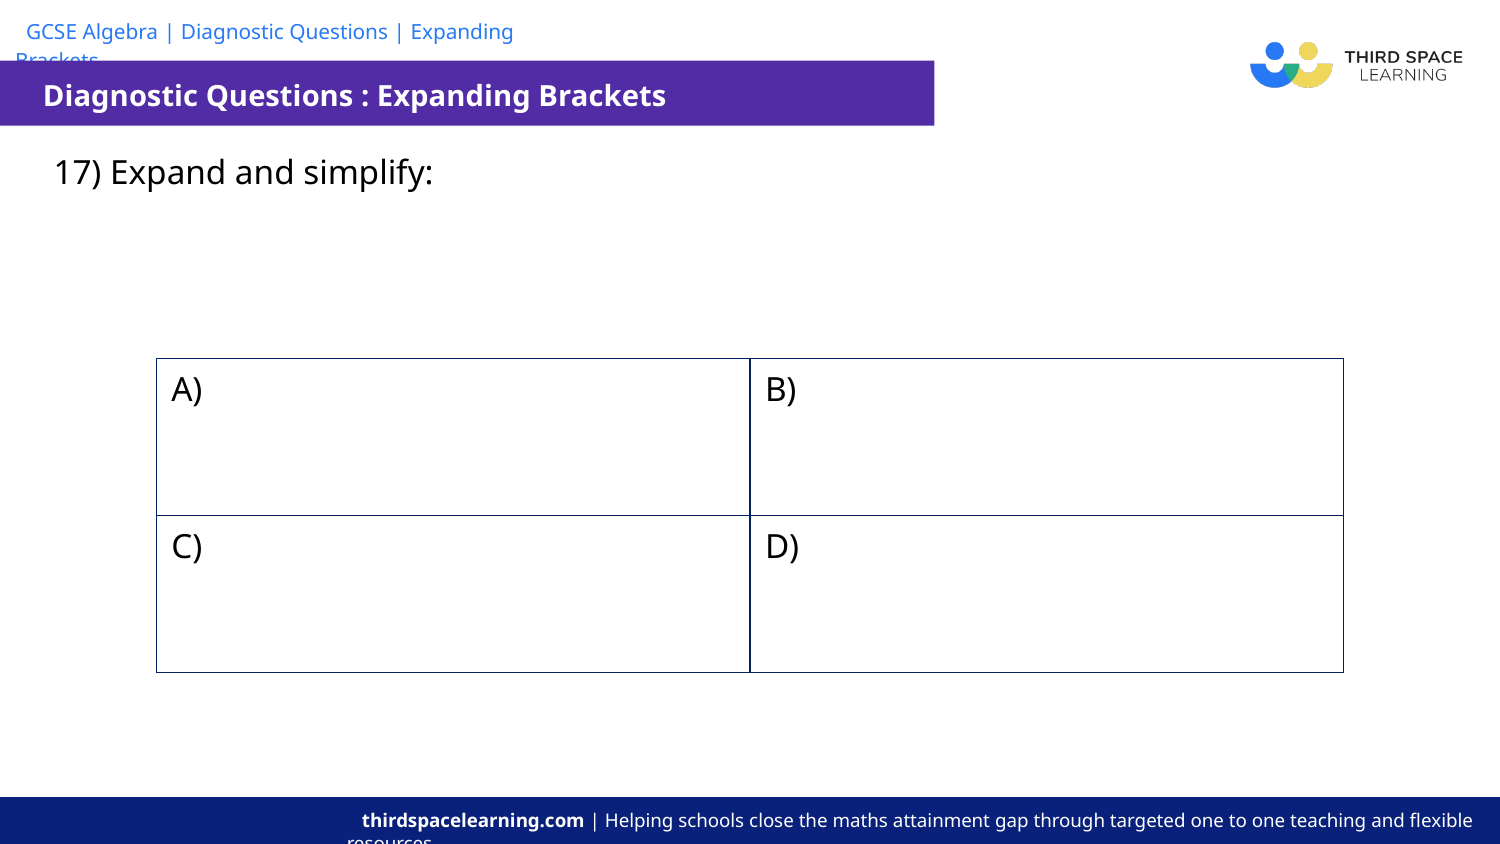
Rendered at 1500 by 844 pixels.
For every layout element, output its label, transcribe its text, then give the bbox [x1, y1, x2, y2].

text_box Diagnostic Questions : Expanding Brackets [27, 61, 778, 127]
picture [1250, 33, 1465, 99]
